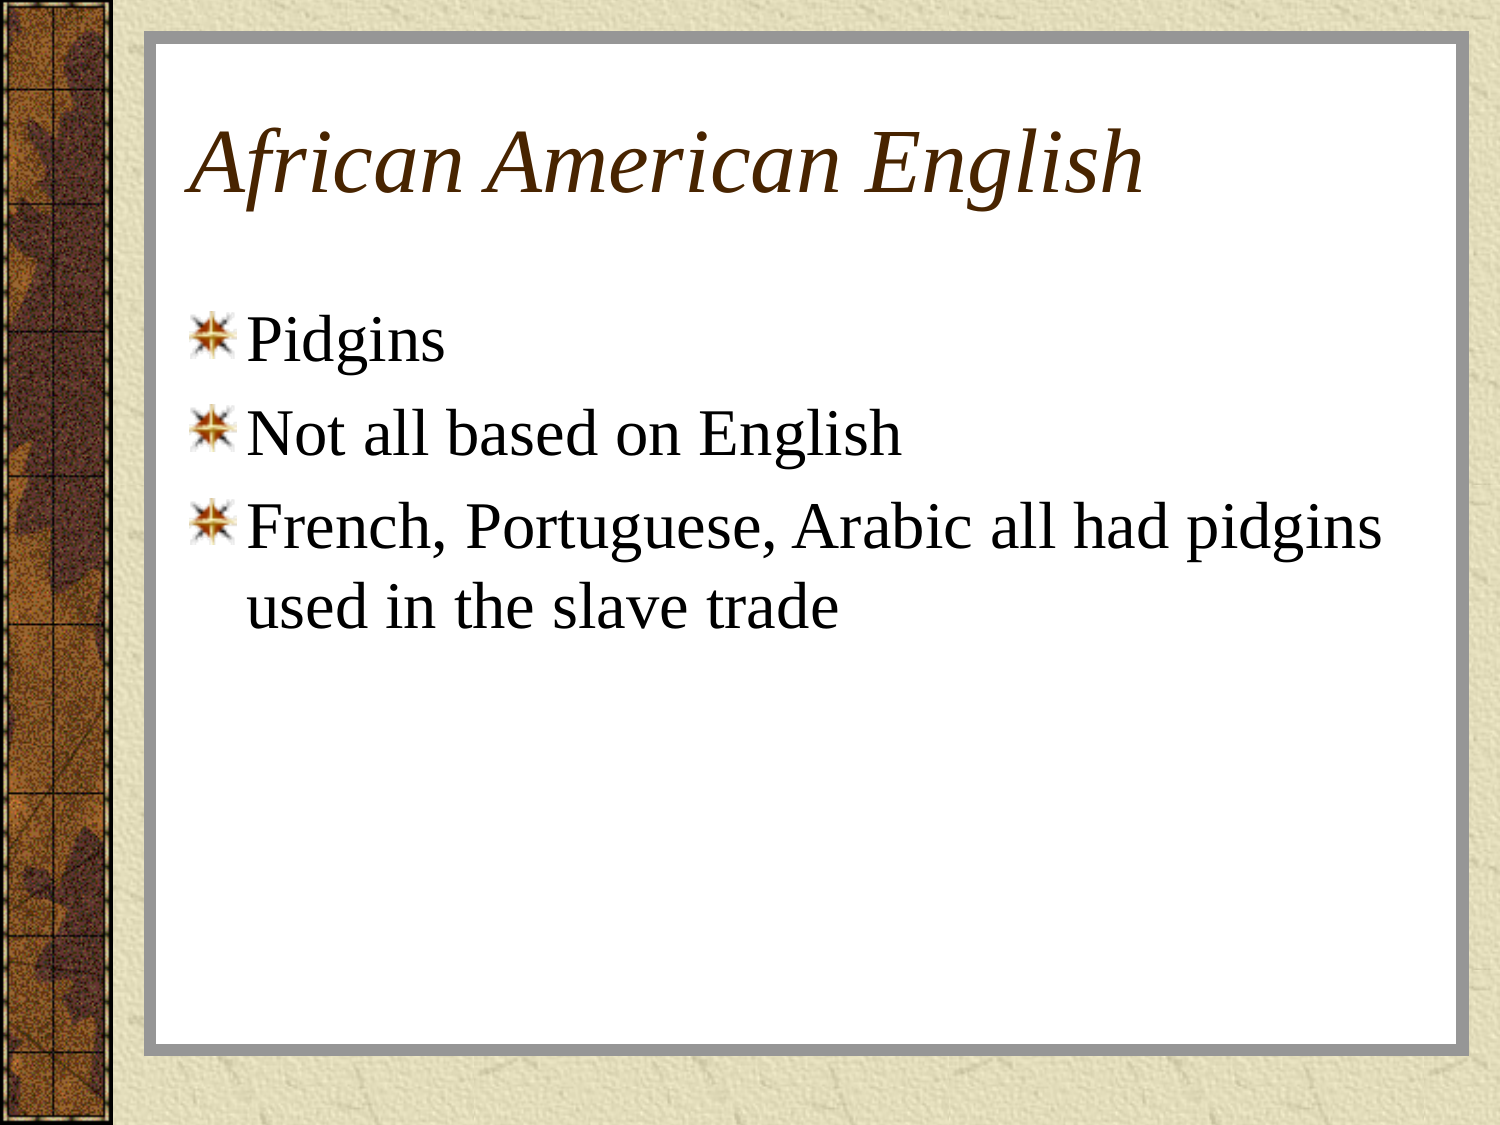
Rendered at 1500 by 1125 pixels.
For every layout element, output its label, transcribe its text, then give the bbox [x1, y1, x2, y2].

list Pidgins Not all based on English French, Portuguese, Arabic all had pidgins used in the slave trade [174, 287, 1450, 963]
picture [0, 0, 1500, 1125]
title African American English [174, 62, 1450, 250]
